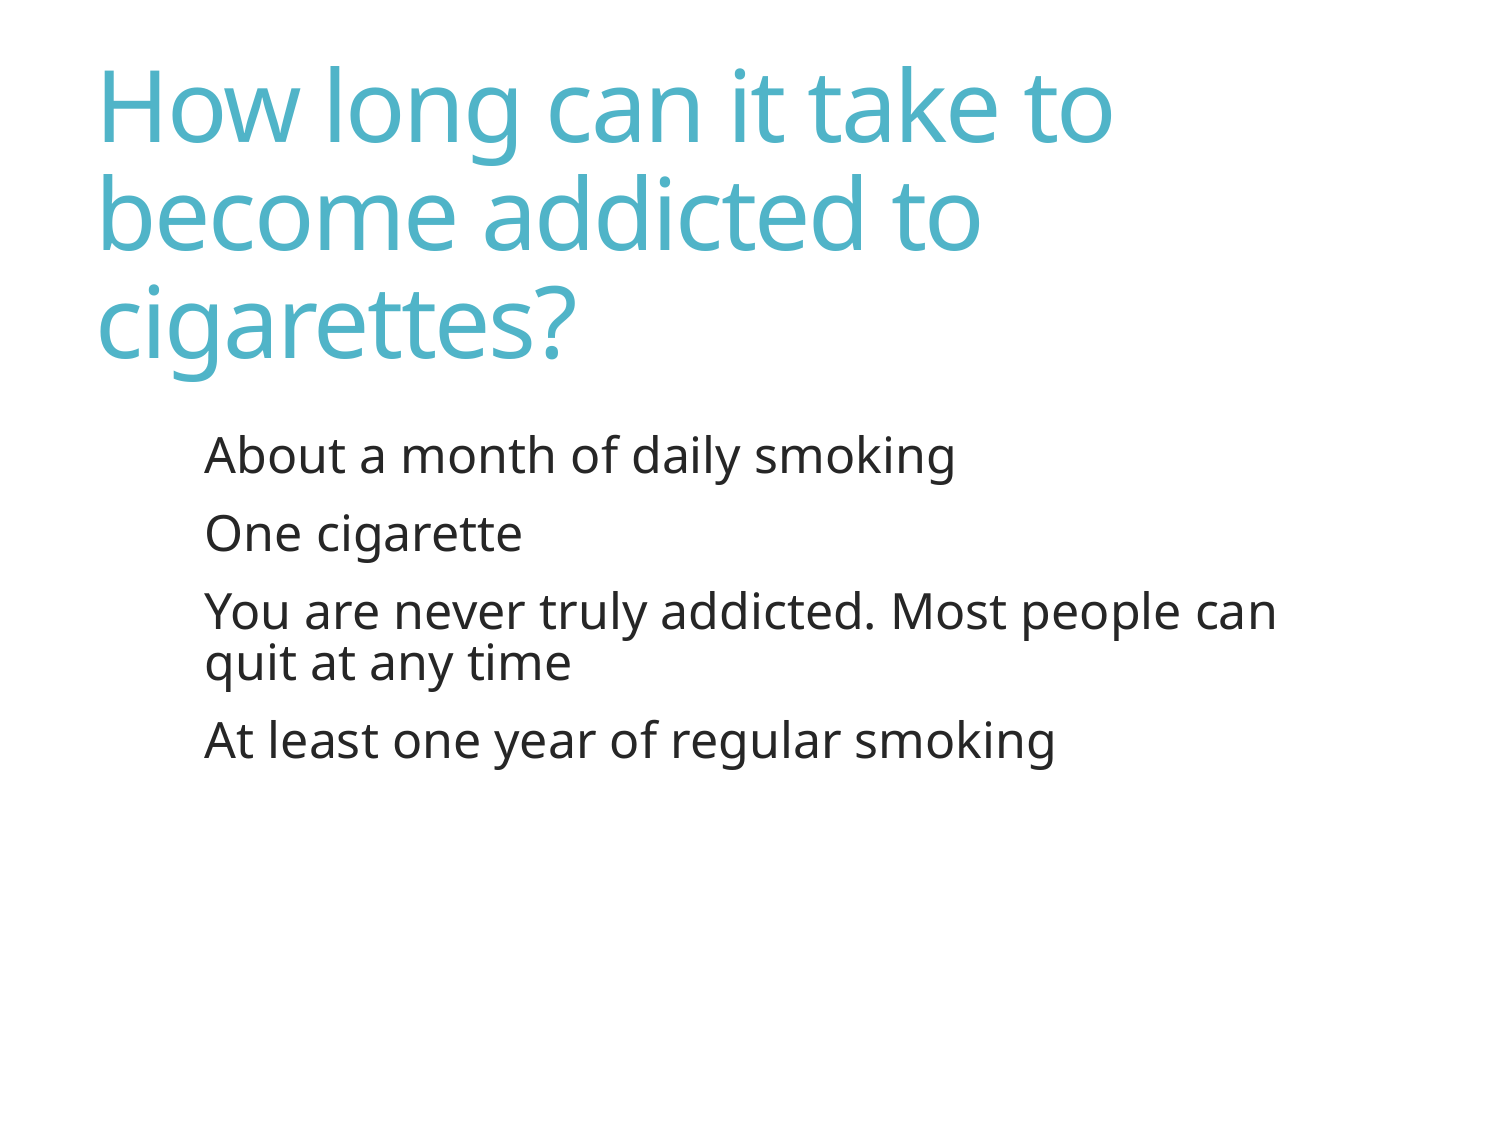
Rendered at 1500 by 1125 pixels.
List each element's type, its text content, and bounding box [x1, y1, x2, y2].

list About a month of daily smoking One cigarette You are never truly addicted. Most people can quit at any time At least one year of regular smoking [174, 425, 1363, 1043]
title How long can it take to become addicted to cigarettes? [80, 81, 1407, 354]
